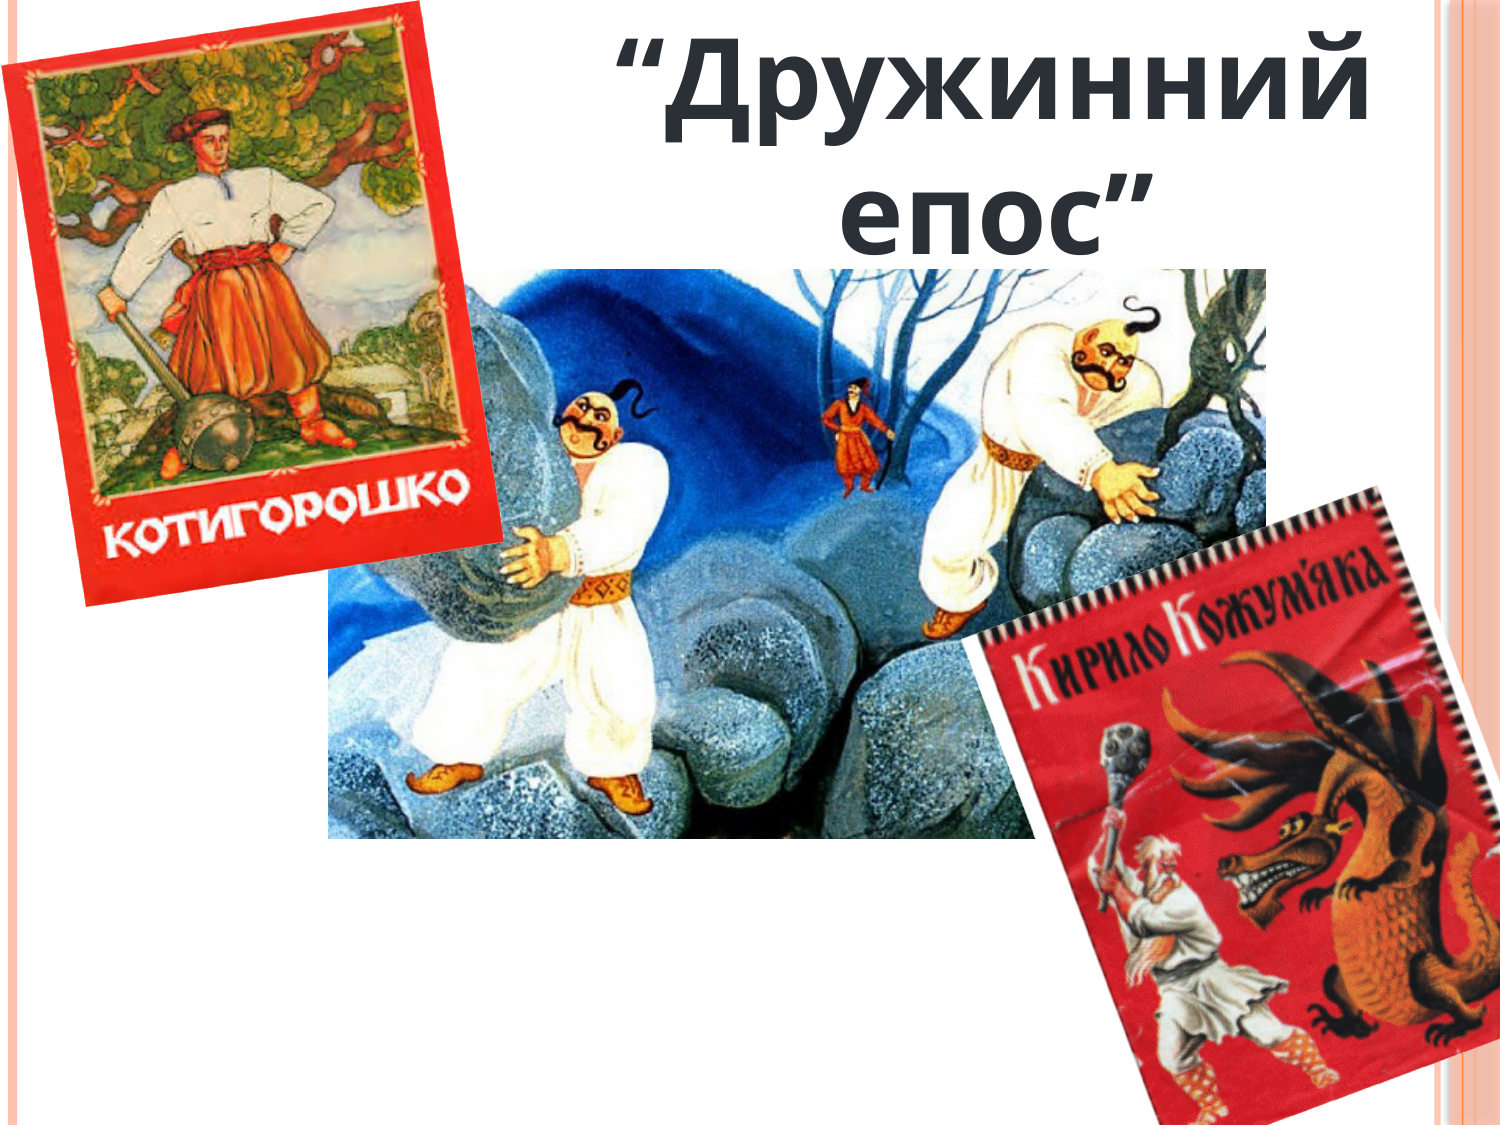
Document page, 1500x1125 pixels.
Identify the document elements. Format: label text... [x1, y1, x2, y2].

text_box “Дружинний епос” [492, 0, 1500, 285]
picture [2, 1, 1500, 1125]
